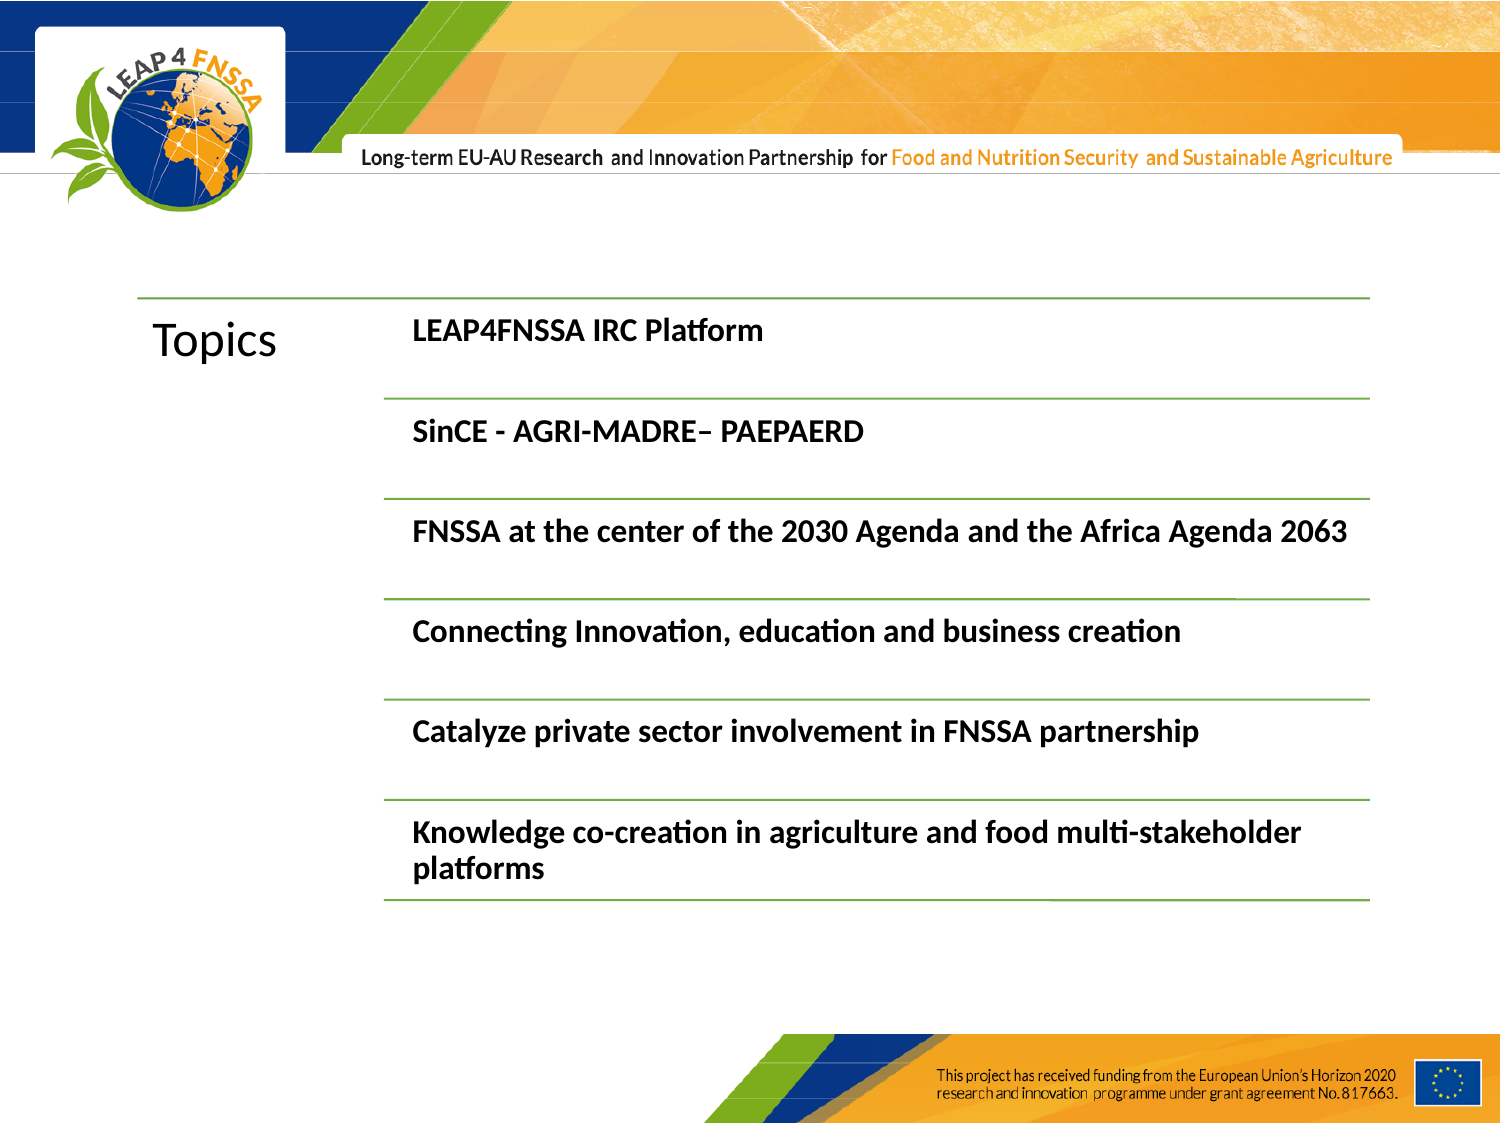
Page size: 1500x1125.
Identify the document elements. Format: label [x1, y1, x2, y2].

picture [0, 1034, 1500, 1123]
text_box [137, 298, 1370, 905]
picture [0, 1, 1500, 251]
